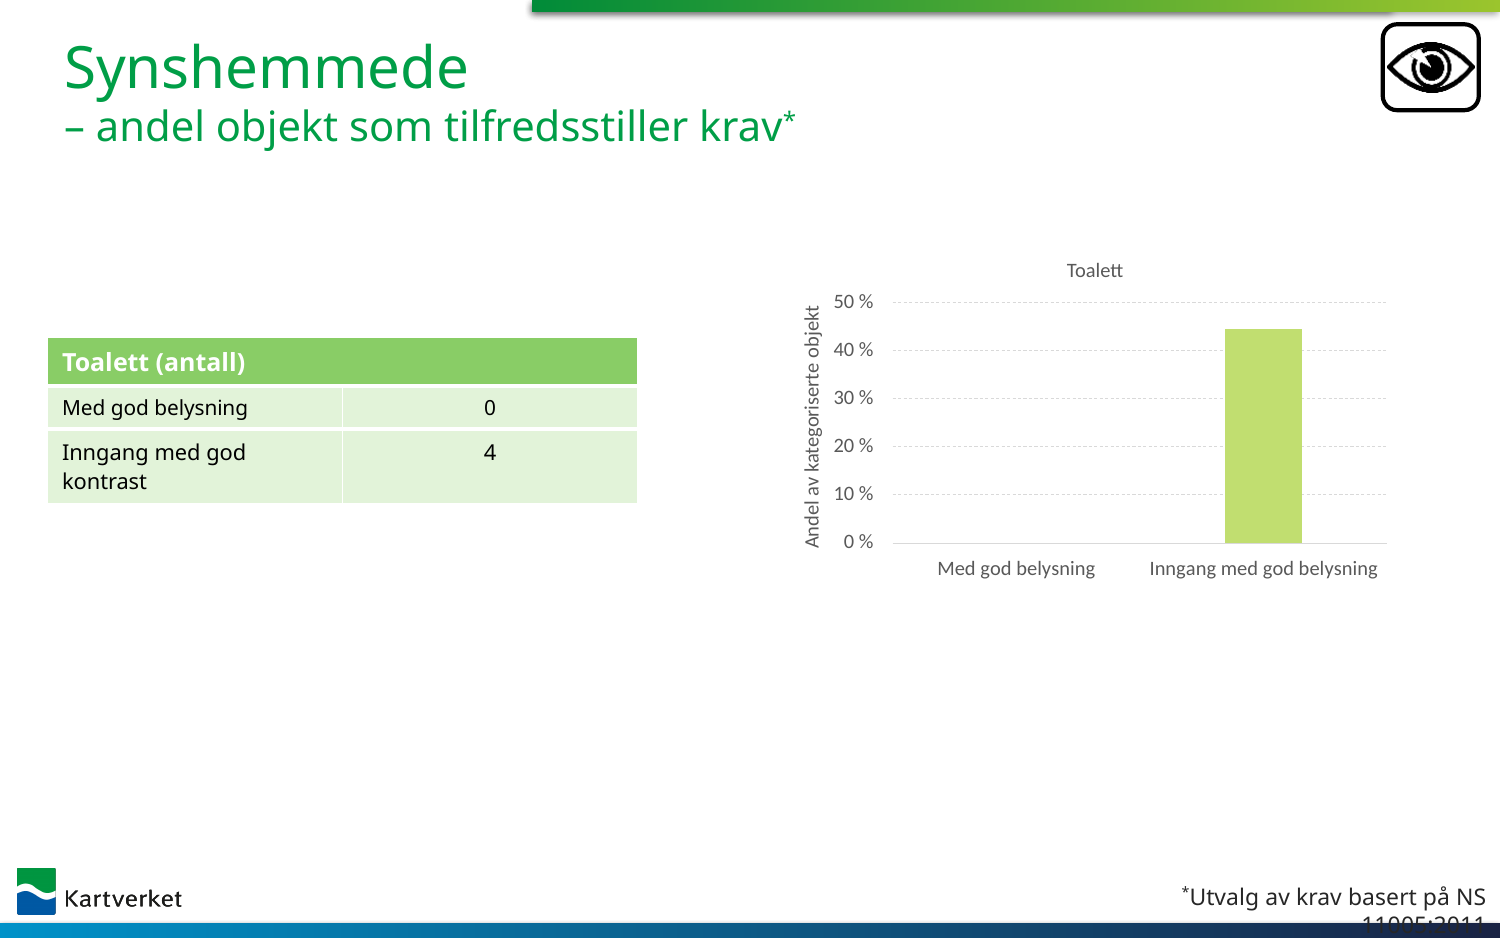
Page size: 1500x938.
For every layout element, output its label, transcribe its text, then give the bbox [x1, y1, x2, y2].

table_header Toalett (antall) [48, 338, 637, 384]
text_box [1382, 24, 1480, 111]
text_box Synshemmede – andel objekt som tilfredsstiller krav* [49, 24, 1431, 158]
table_cell 4 [343, 431, 637, 503]
table_cell Inngang med god kontrast [48, 431, 342, 503]
picture [791, 249, 1400, 589]
text_box *Utvalg av krav basert på NS 11005:2011 [1068, 873, 1500, 938]
table_cell 0 [343, 388, 637, 427]
table_cell Med god belysning [48, 388, 342, 427]
